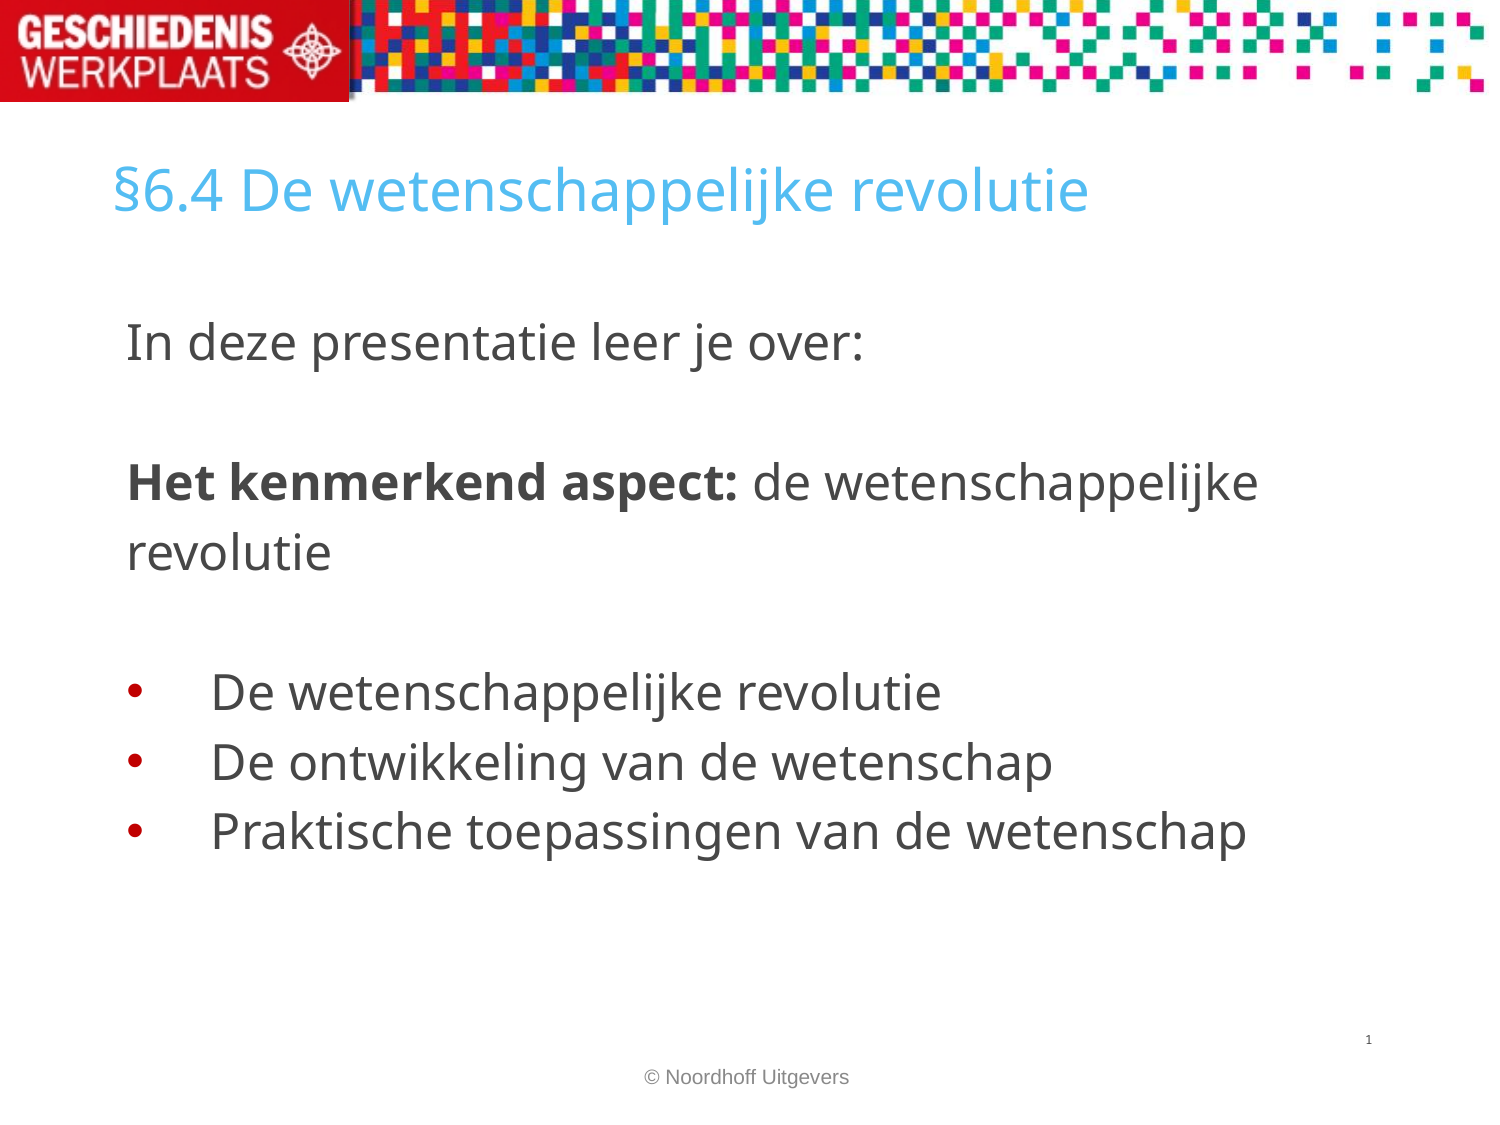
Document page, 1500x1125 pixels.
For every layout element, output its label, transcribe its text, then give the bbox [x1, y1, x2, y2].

title §6.4 De wetenschappelijke revolutie [112, 145, 1401, 256]
slide_number 1 [1325, 1025, 1388, 1063]
picture [0, 0, 1500, 1125]
text_box © Noordhoff Uitgevers [512, 1045, 988, 1106]
list In deze presentatie leer je over: Het kenmerkend aspect: de wetenschappelijke revolutie De wetenschappelijke revolutie De ontwikkeling van de wetenschap Praktische toepassingen van de wetenschap [126, 302, 1424, 988]
